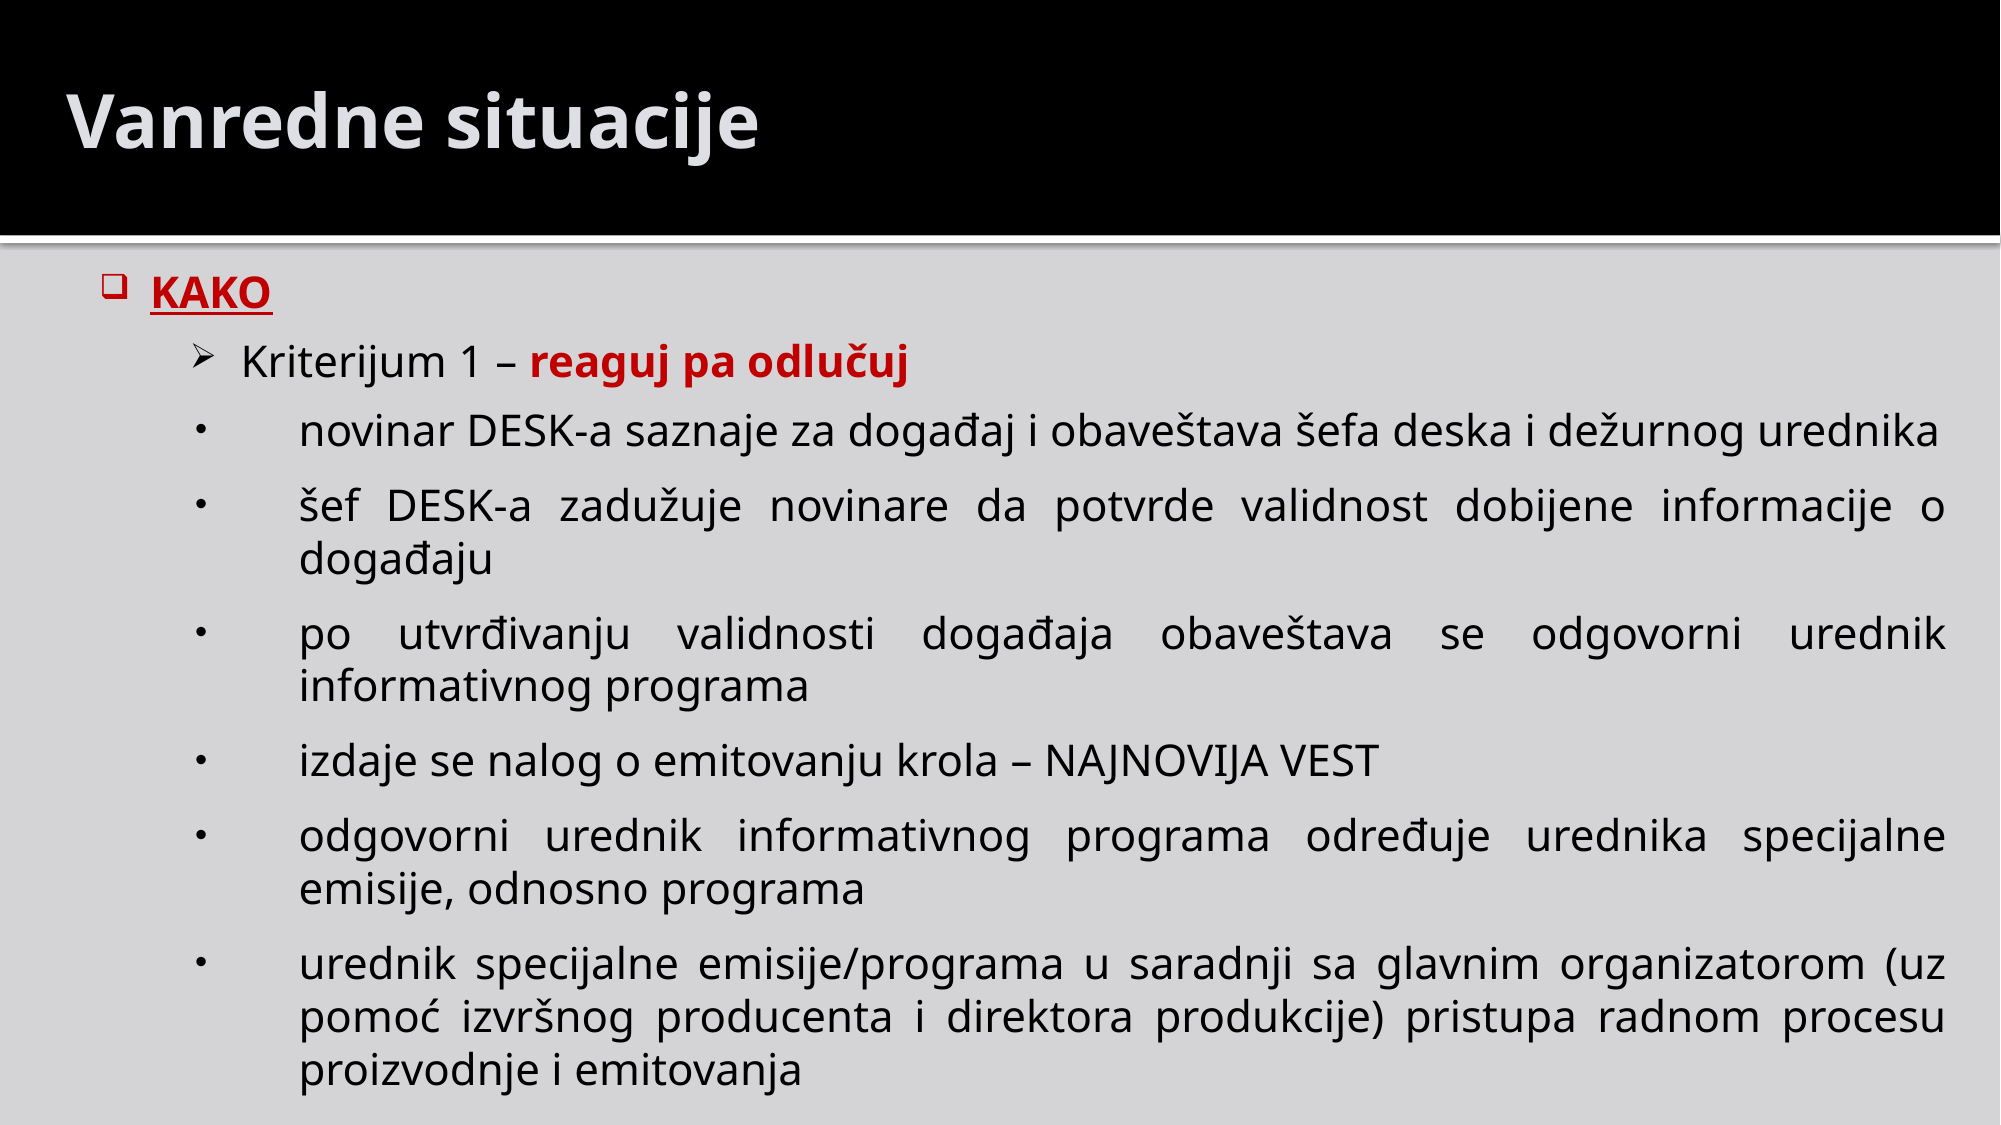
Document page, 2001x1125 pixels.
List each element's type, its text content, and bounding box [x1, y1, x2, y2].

list KAKO Kriterijum 1 – reaguj pa odlučuj novinar DESK-a saznaje za događaj i obaveštava šefa deska i dežurnog urednika šef DESK-a zadužuje novinare da potvrde validnost dobijene informacije o događaju po utvrđivanju validnosti događaja obaveštava se odgovorni urednik informativnog programa izdaje se nalog o emitovanju krola – NAJNOVIJA VEST odgovorni urednik informativnog programa određuje urednika specijalne emisije, odnosno programa urednik specijalne emisije/programa u saradnji sa glavnim organizatorom (uz pomoć izvršnog producenta i direktora produkcije) pristupa radnom procesu proizvodnje i emitovanja [12, 237, 1963, 1125]
text_box Vanredne situacije [12, 12, 1650, 225]
